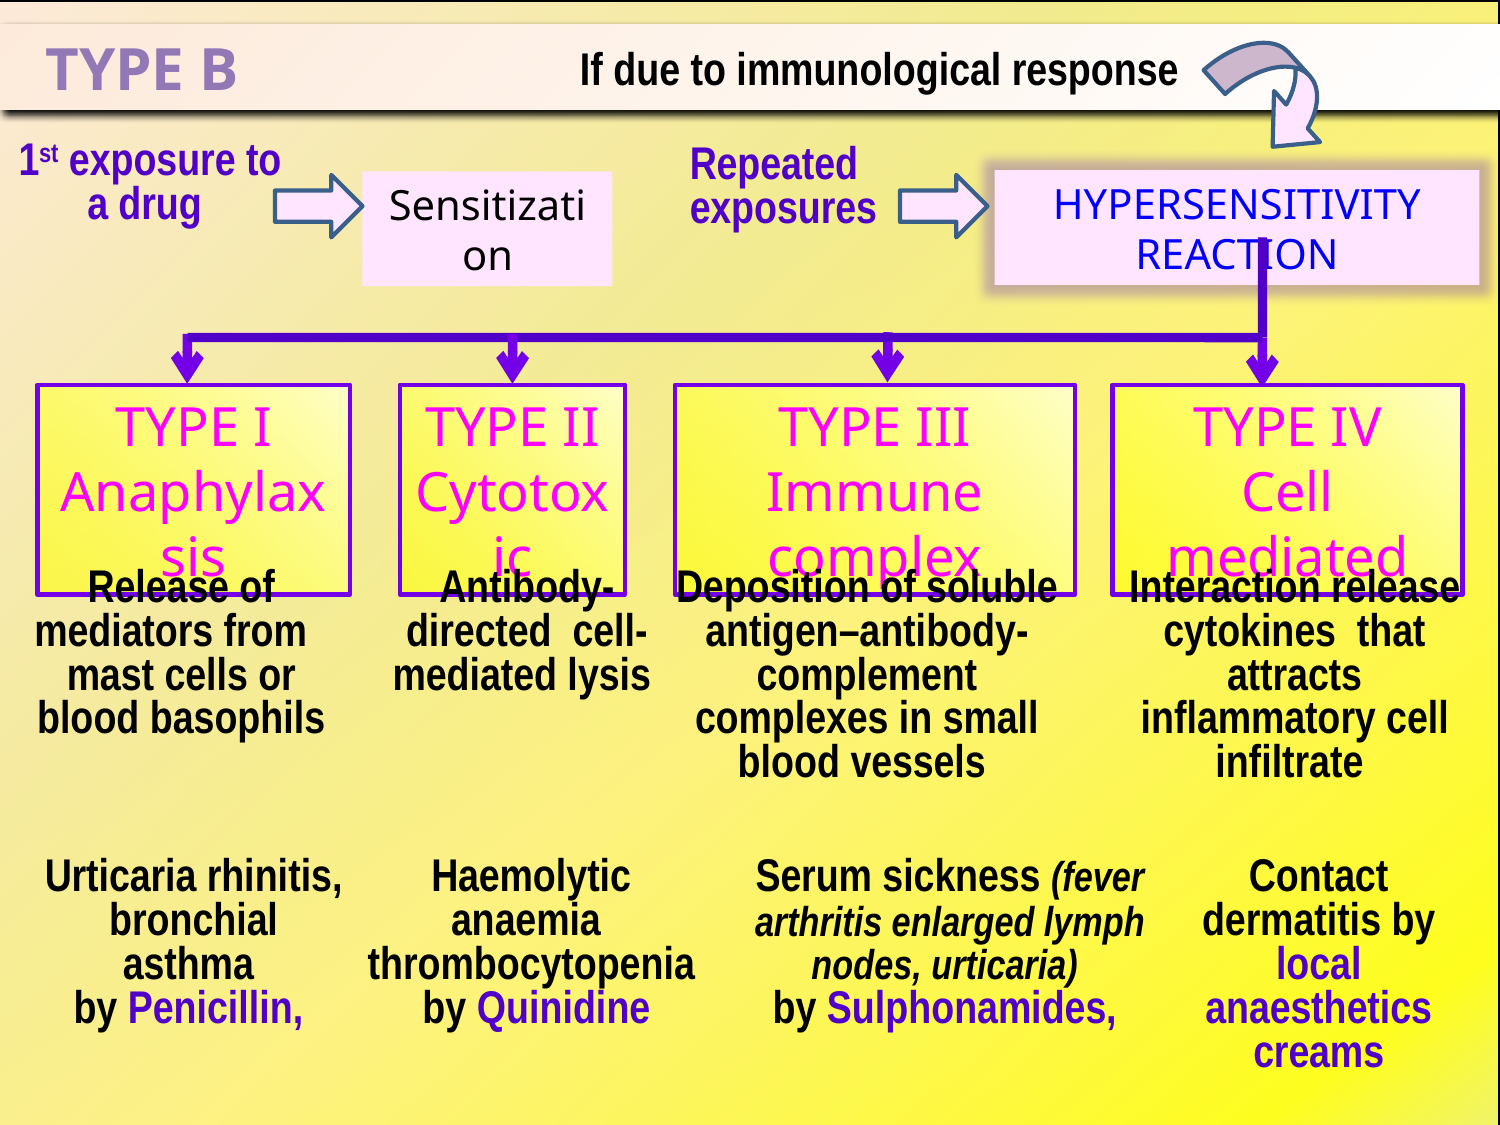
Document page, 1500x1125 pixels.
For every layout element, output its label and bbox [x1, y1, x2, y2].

text_box [37, 237, 1463, 536]
text_box [0, 0, 1500, 1125]
